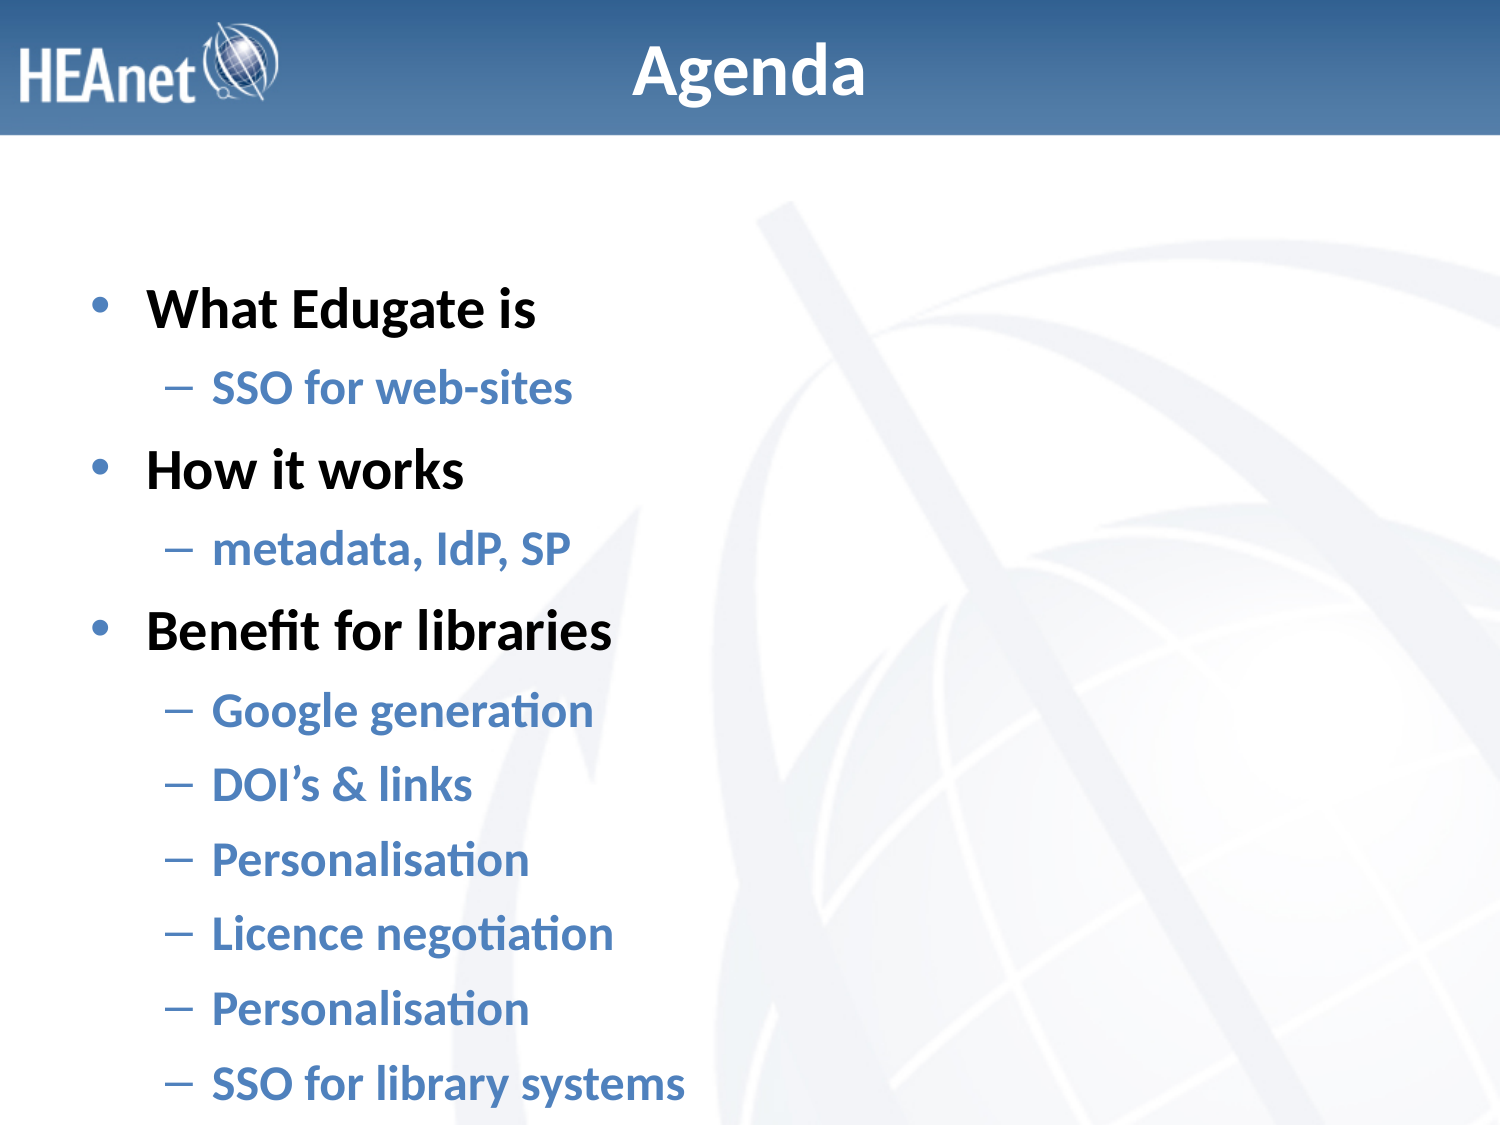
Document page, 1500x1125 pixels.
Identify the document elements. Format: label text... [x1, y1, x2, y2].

title Agenda [0, 0, 1500, 160]
list What Edugate is SSO for web-sites How it works metadata, IdP, SP Benefit for libraries Google generation DOI’s & links Personalisation Licence negotiation Personalisation SSO for library systems [75, 262, 1425, 1005]
picture [0, 160, 1500, 1125]
